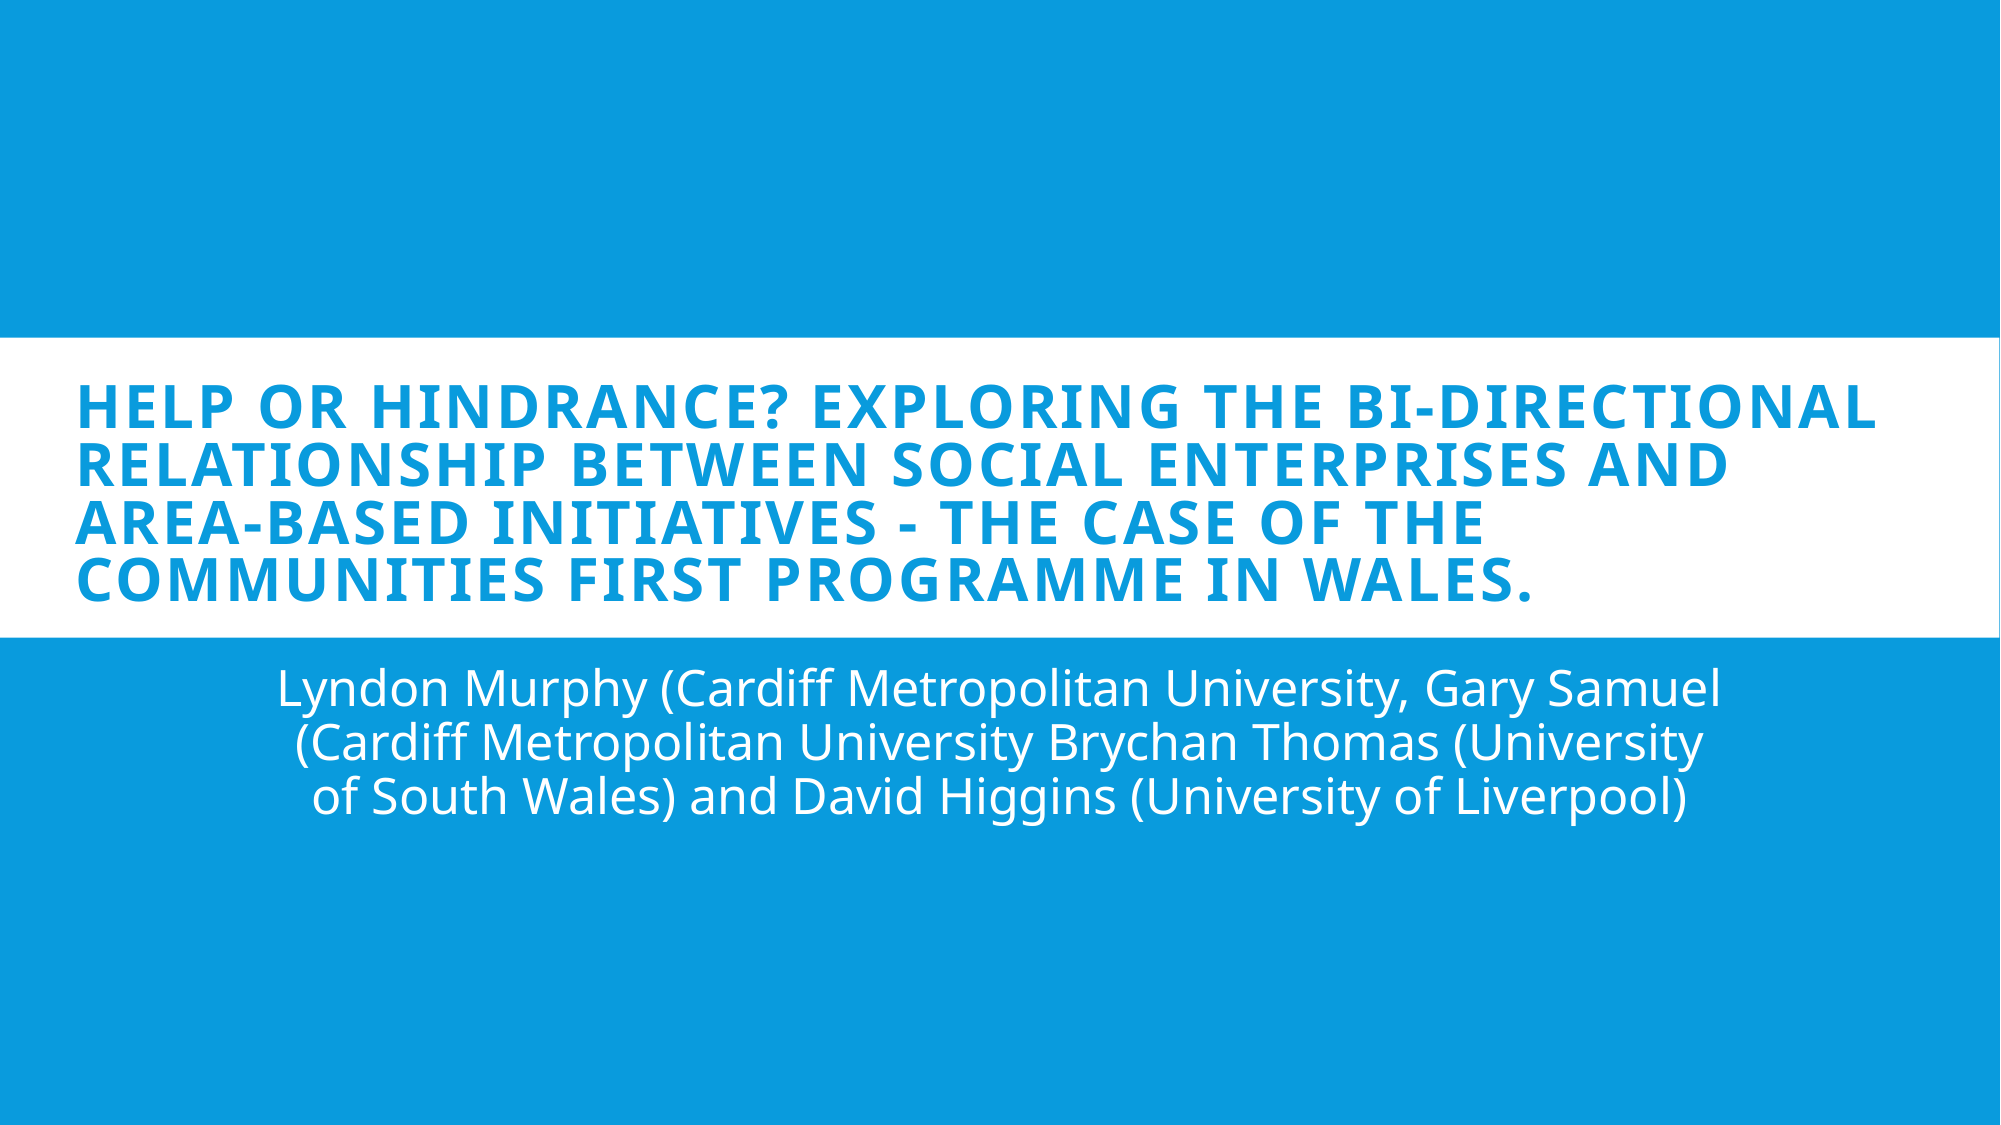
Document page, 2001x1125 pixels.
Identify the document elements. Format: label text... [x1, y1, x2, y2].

subtitle Lyndon Murphy (Cardiff Metropolitan University, Gary Samuel (Cardiff Metropolitan University Brychan Thomas (University of South Wales) and David Higgins (University of Liverpool) [249, 655, 1750, 871]
title Help or hindrance? Exploring the bi-directional relationship between social enterprises and area-based initiatives - the case of the Communities First programme in Wales. [60, 355, 1942, 641]
